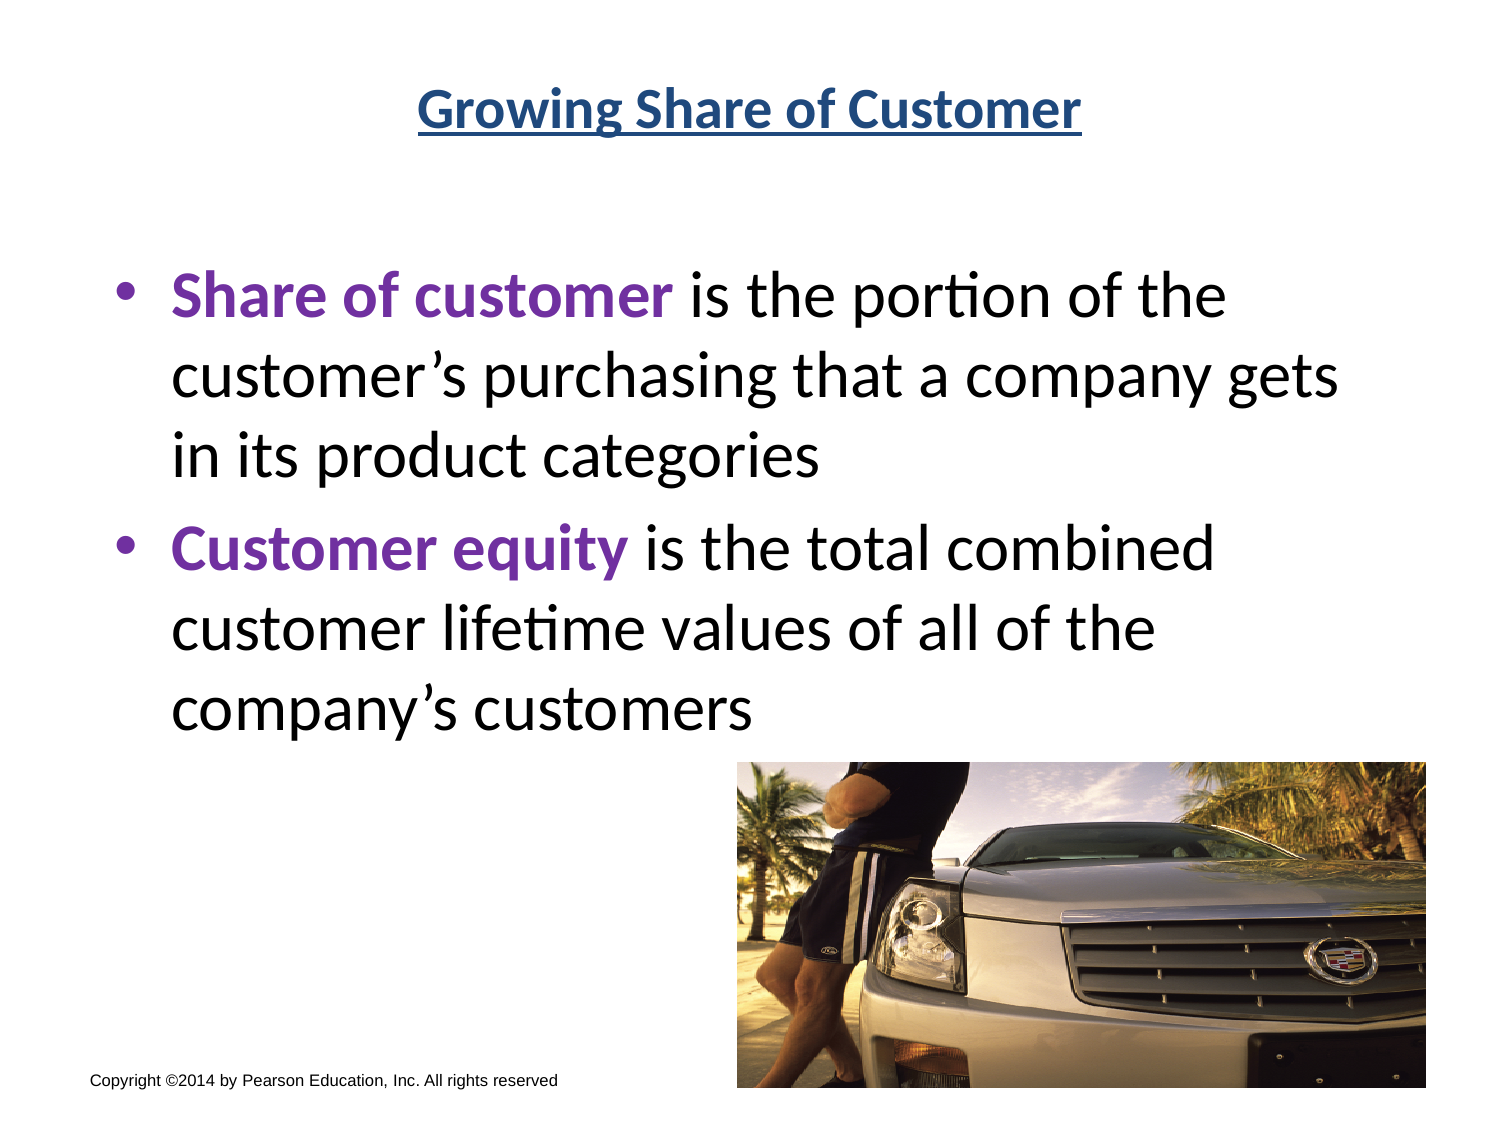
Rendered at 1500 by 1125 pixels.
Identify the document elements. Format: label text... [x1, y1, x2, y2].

picture [737, 762, 1426, 1088]
list Share of customer is the portion of the customer’s purchasing that a company gets in its product categories Customer equity is the total combined customer lifetime values of all of the company’s customers [99, 150, 1400, 1000]
list Growing Share of Customer [0, 62, 1500, 150]
text_box Copyright ©2014 by Pearson Education, Inc. All rights reserved [74, 1062, 825, 1098]
